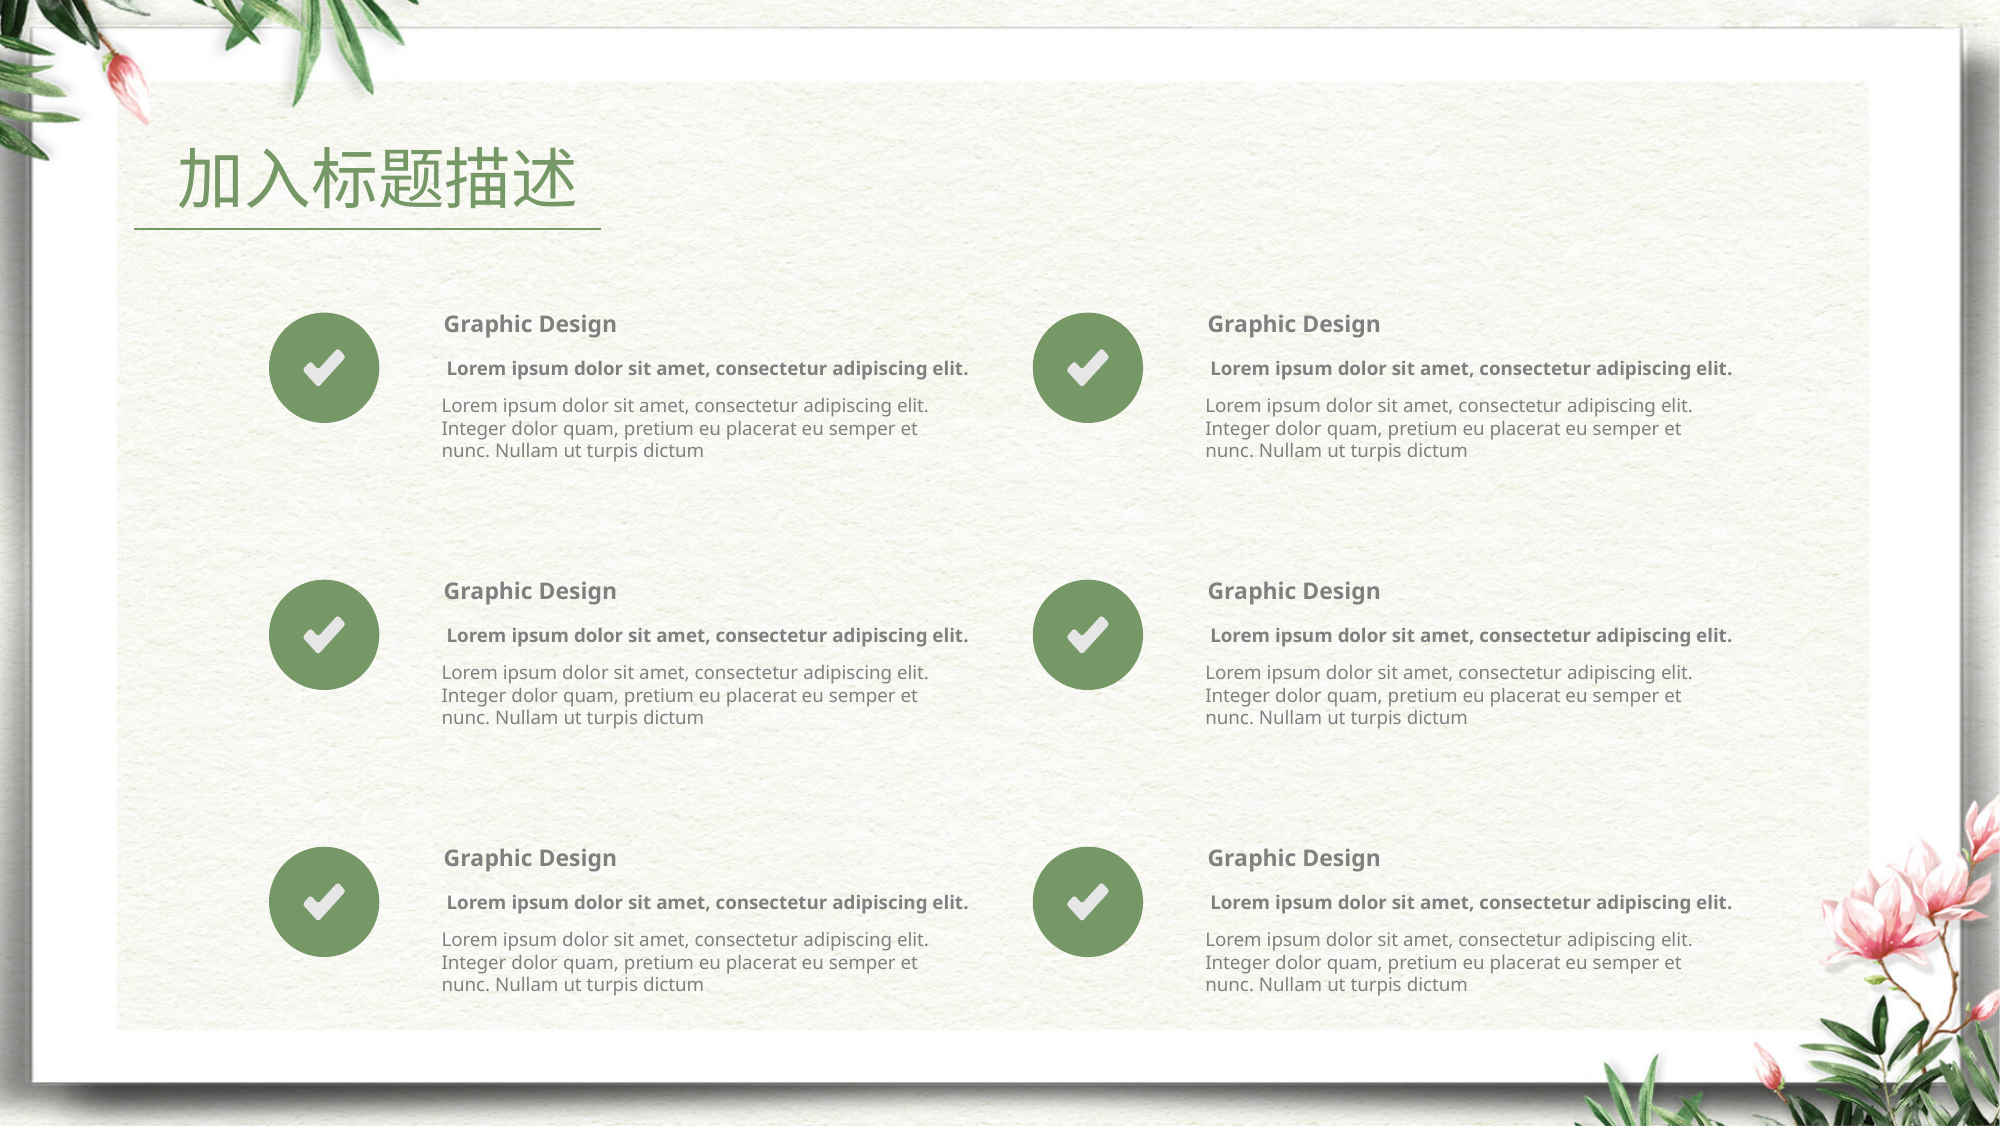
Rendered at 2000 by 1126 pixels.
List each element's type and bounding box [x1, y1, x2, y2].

text_box [1032, 846, 1144, 958]
text_box [1190, 568, 1758, 737]
text_box [268, 579, 380, 691]
text_box [1190, 835, 1758, 1004]
text_box [426, 301, 994, 470]
text_box [1032, 312, 1144, 424]
picture [0, 0, 2000, 1126]
text_box [426, 835, 994, 1004]
text_box [268, 846, 380, 958]
text_box [268, 312, 380, 424]
text_box [1190, 301, 1758, 470]
text_box [426, 568, 994, 737]
text_box [1032, 579, 1144, 691]
text_box [110, 136, 646, 230]
